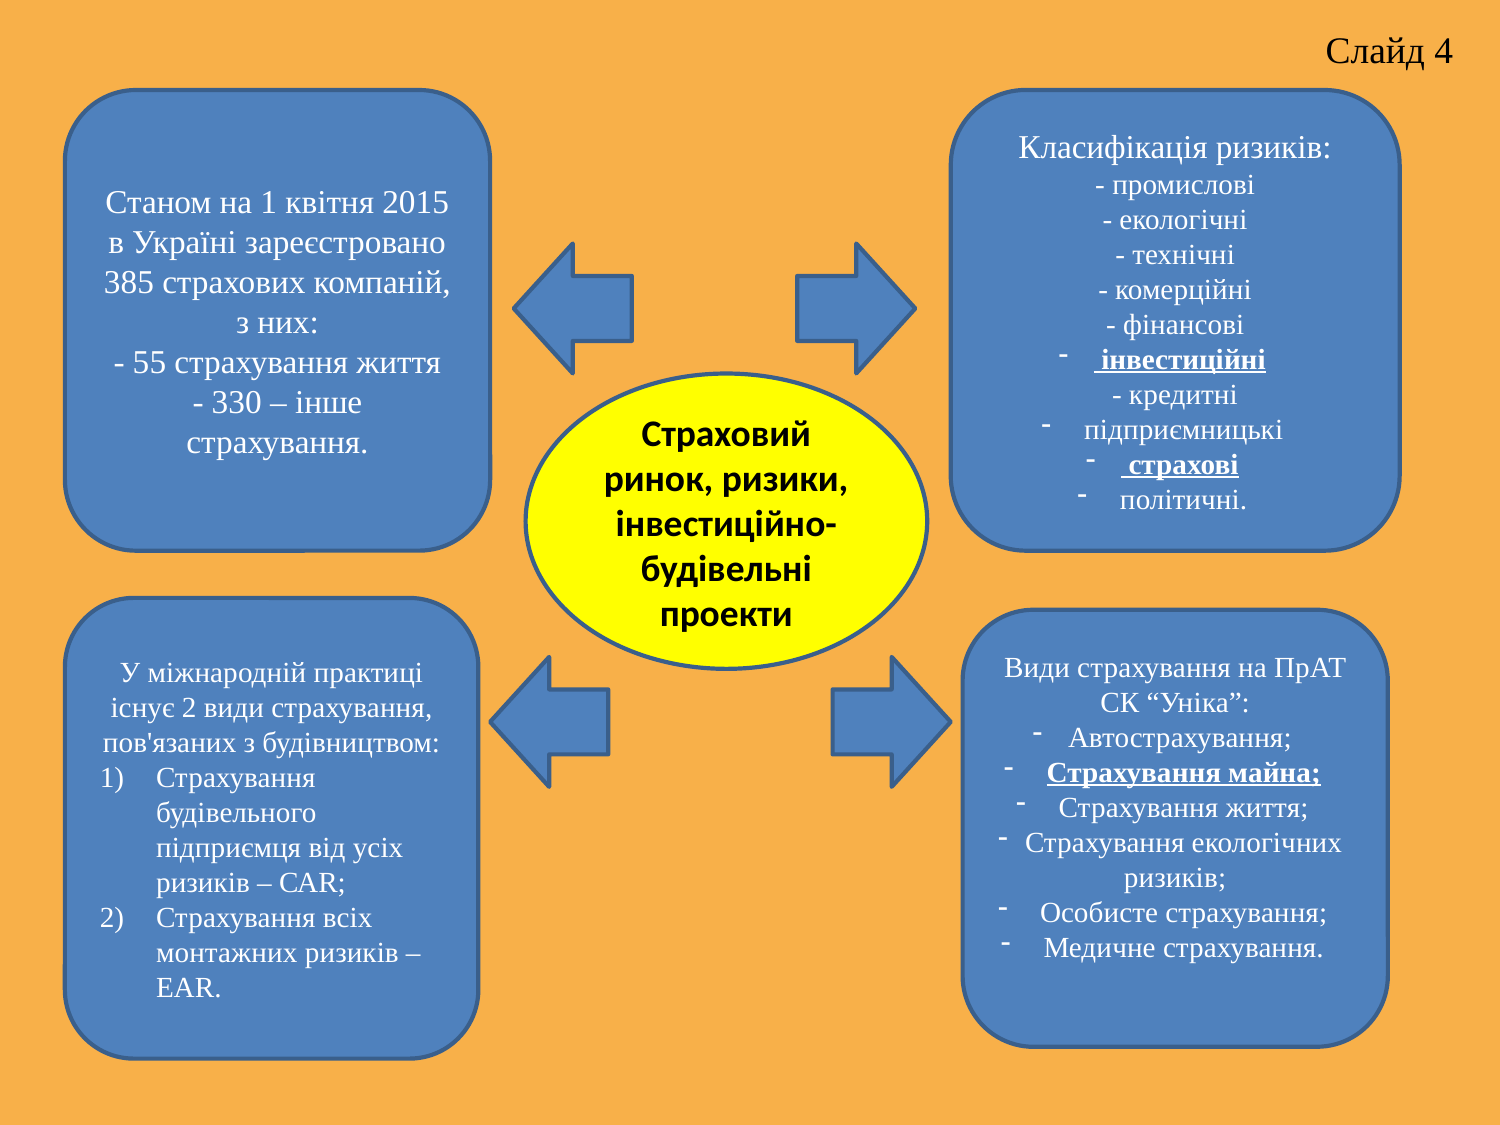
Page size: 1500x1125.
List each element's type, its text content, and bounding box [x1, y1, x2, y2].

text_box Слайд 4 [1310, 19, 1483, 79]
text_box [830, 654, 953, 789]
text_box [512, 241, 634, 376]
text_box Види страхування на ПрАТ СК “Уніка”: Автострахування; Страхування майна; Страхування життя; Страхування екологічних ризиків; Особисте страхування; Медичне страхування. [960, 607, 1390, 1049]
text_box Класифікація ризиків: - промислові - екологічні - технічні - комерційні - фінансові інвестиційні - кредитні підприємницькі страхові політичні. [948, 87, 1402, 553]
text_box Станом на 1 квітня 2015 в Україні зареєстровано 385 страхових компаній, з них: - 55 страхування життя - 330 – інше страхування. [62, 87, 493, 553]
text_box [488, 654, 611, 789]
text_box У міжнародній практиці існує 2 види страхування, пов'язаних з будівництвом: Страхування будівельного підприємця від усіх ризиків – САR; Страхування всіх монтажних ризиків – EAR. [62, 595, 481, 1061]
text_box Страховий ринок, ризики, інвестиційно-будівельні проекти [523, 371, 930, 671]
text_box [795, 241, 917, 376]
